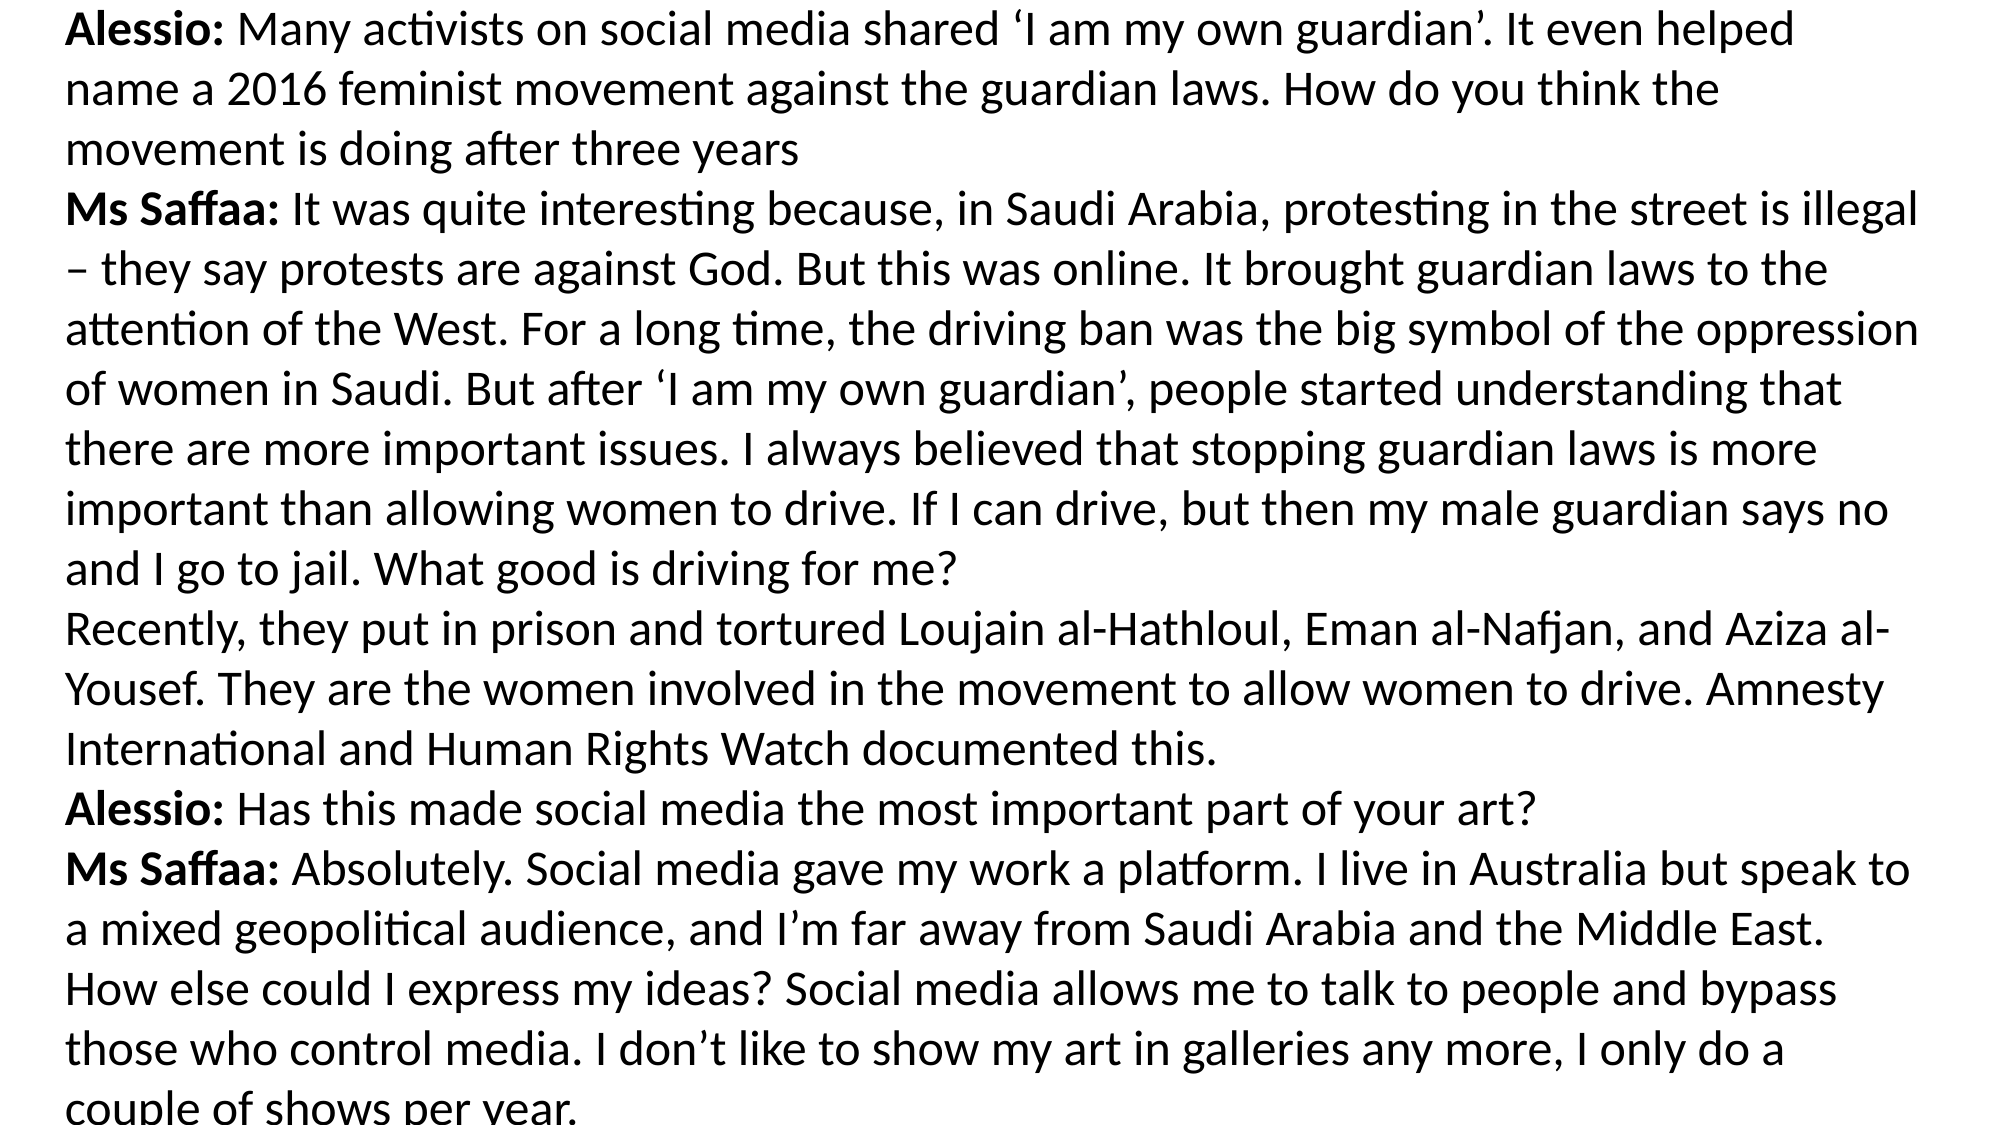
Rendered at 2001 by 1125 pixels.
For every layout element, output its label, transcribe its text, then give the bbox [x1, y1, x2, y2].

text_box Alessio: Many activists on social media shared ‘I am my own guardian’. It even helped name a 2016 feminist movement against the guardian laws. How do you think the movement is doing after three years Ms Saffaa: It was quite interesting because, in Saudi Arabia, protesting in the street is illegal – they say protests are against God. But this was online. It brought guardian laws to the attention of the West. For a long time, the driving ban was the big symbol of the oppression of women in Saudi. But after ‘I am my own guardian’, people started understanding that there are more important issues. I always believed that stopping guardian laws is more important than allowing women to drive. If I can drive, but then my male guardian says no and I go to jail. What good is driving for me? Recently, they put in prison and tortured Loujain al-Hathloul, Eman al-Nafjan, and Aziza al-Yousef. They are the women involved in the movement to allow women to drive. Amnesty International and Human Rights Watch documented this. Alessio: Has this made social media the most important part of your art? Ms Saffaa: Absolutely. Social media gave my work a platform. I live in Australia but speak to a mixed geopolitical audience, and I’m far away from Saudi Arabia and the Middle East. How else could I express my ideas? Social media allows me to talk to people and bypass those who control media. I don’t like to show my art in galleries any more, I only do a couple of shows per year. [49, 0, 1937, 1125]
